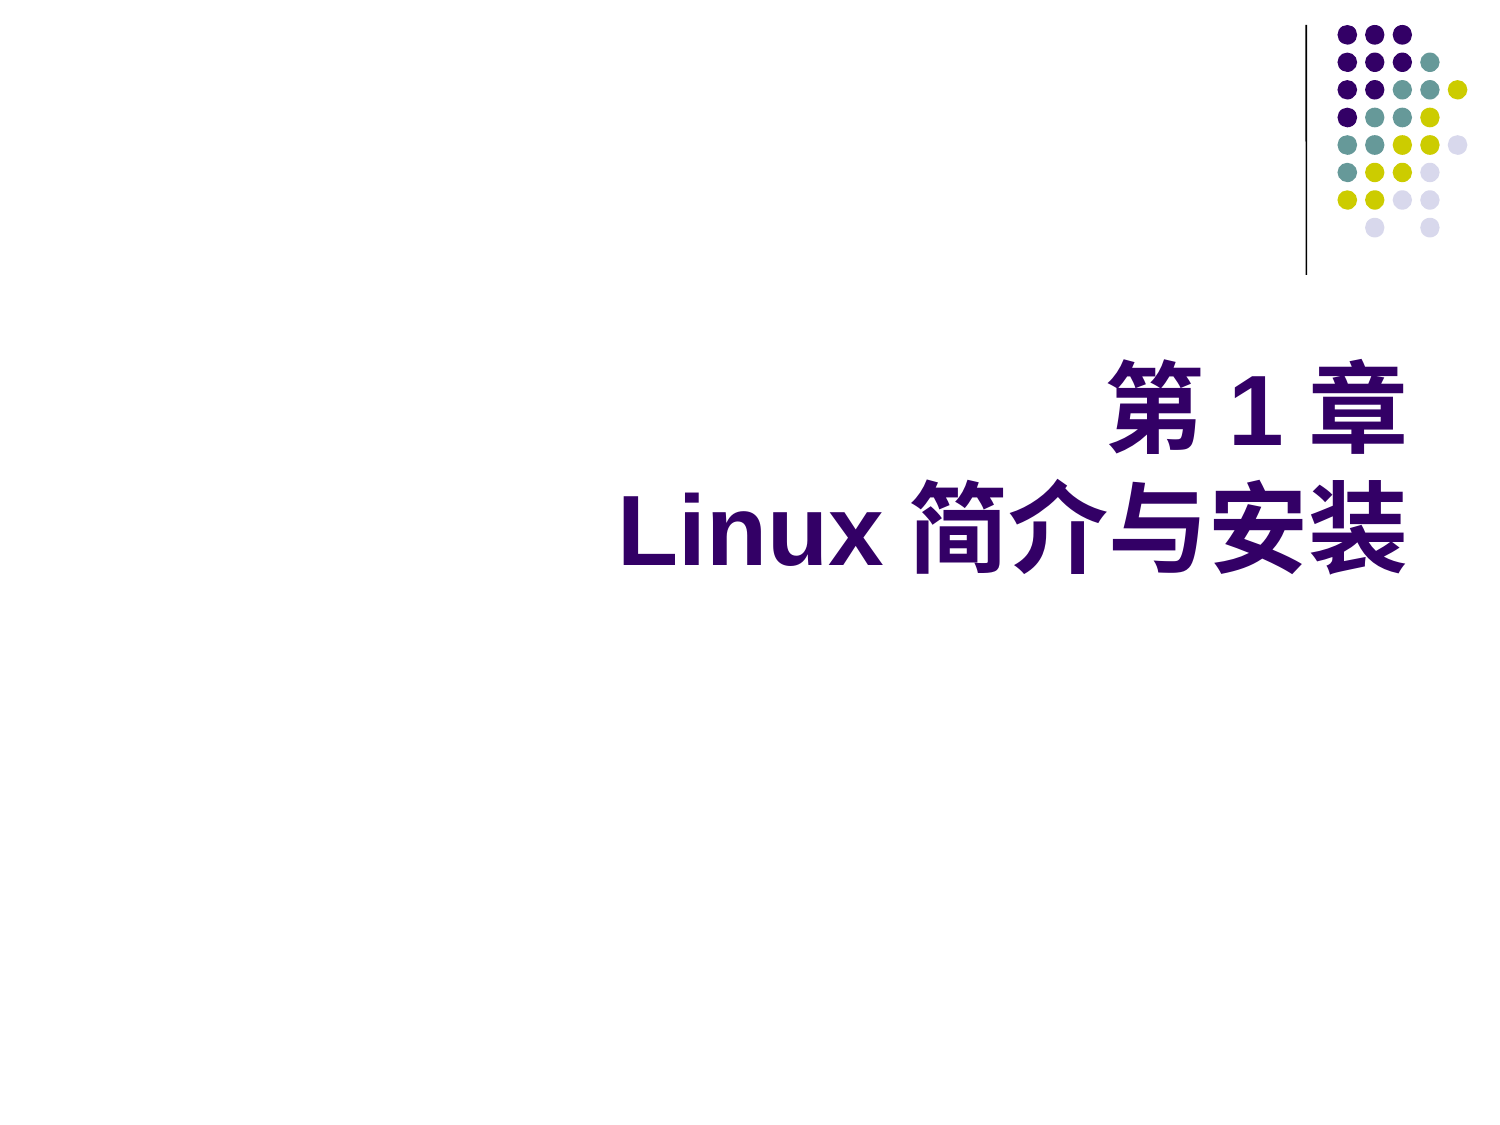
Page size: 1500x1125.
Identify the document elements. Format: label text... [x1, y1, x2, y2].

title 第1章 Linux简介与安装 [111, 337, 1424, 597]
